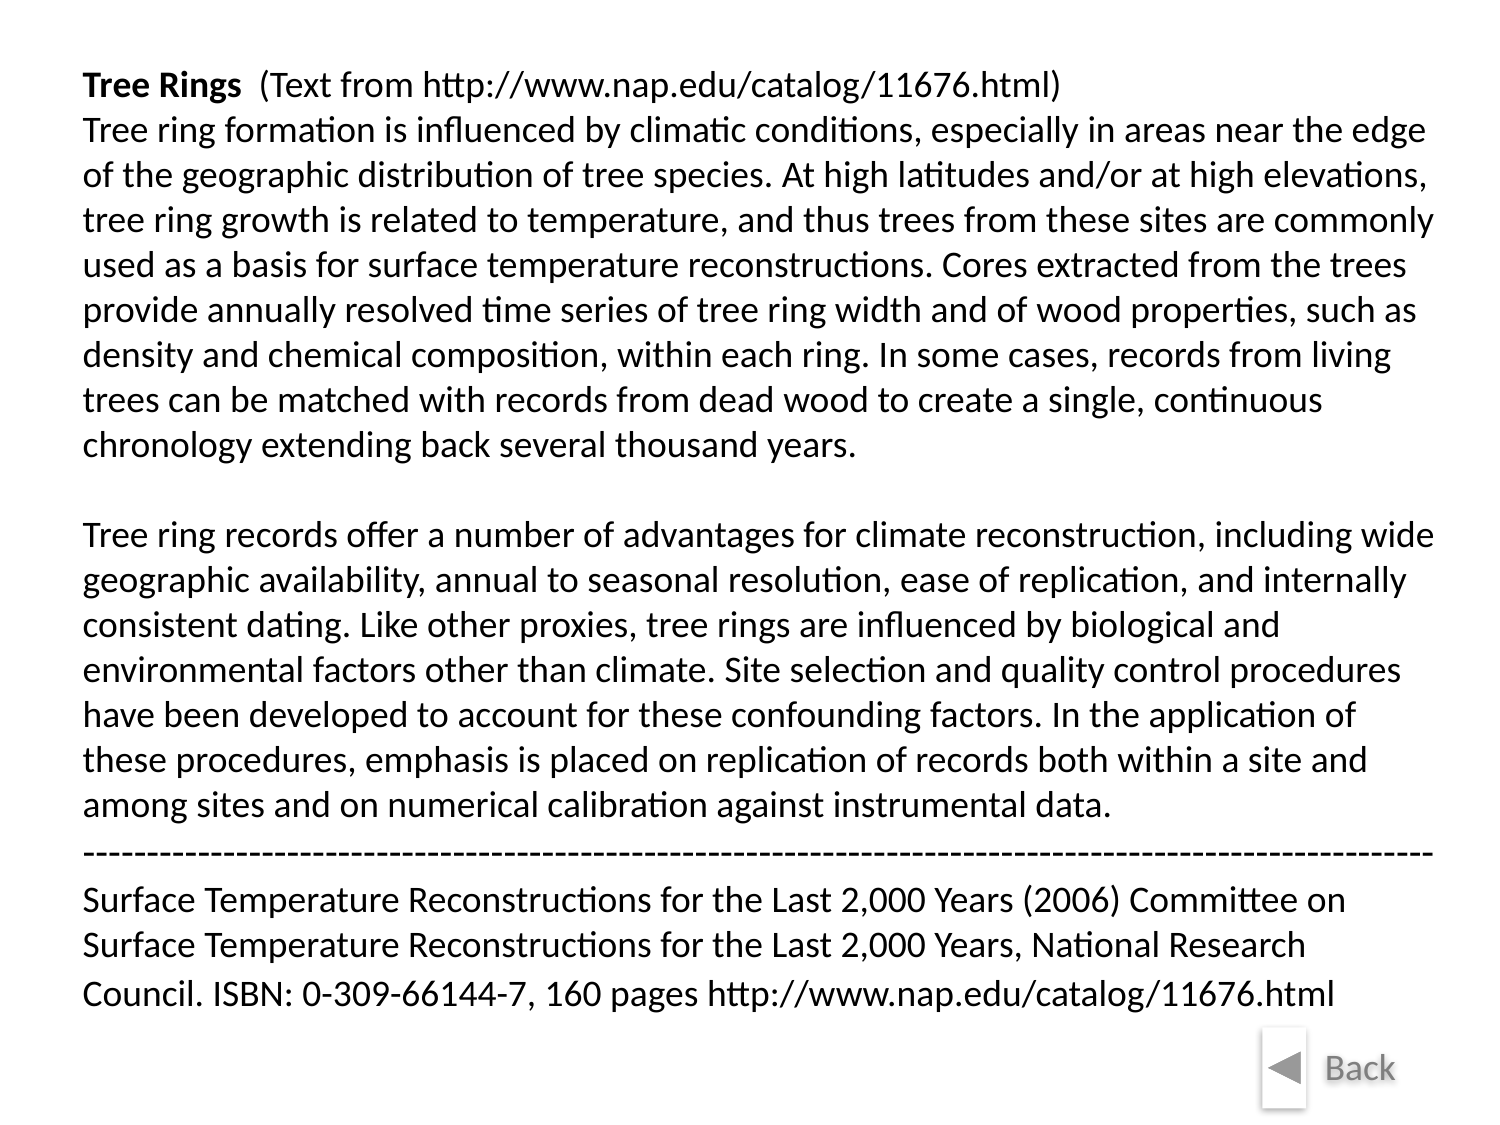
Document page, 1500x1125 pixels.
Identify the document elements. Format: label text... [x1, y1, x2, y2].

text_box [1262, 1027, 1307, 1109]
text_box Tree Rings (Text from http://www.nap.edu/catalog/11676.html) Tree ring formation is influenced by climatic conditions, especially in areas near the edge of the geographic distribution of tree species. At high latitudes and/or at high elevations, tree ring growth is related to temperature, and thus trees from these sites are commonly used as a basis for surface temperature reconstructions. Cores extracted from the trees provide annually resolved time series of tree ring width and of wood properties, such as density and chemical composition, within each ring. In some cases, records from living trees can be matched with records from dead wood to create a single, continuous chronology extending back several thousand years. Tree ring records offer a number of advantages for climate reconstruction, including wide geographic availability, annual to seasonal resolution, ease of replication, and internally consistent dating. Like other proxies, tree rings are influenced by biological and environmental factors other than climate. Site selection and quality control procedures have been developed to account for these confounding factors. In the application of these procedures, emphasis is placed on replication of records both within a site and among sites and on numerical calibration against instrumental data. ---------------------------------------------------------------------------------------------------------- Surface Temperature Reconstructions for the Last 2,000 Years (2006) Committee on Surface Temperature Reconstructions for the Last 2,000 Years, National Research Council. ISBN: 0-309-66144-7, 160 pages http://www.nap.edu/catalog/11676.html [67, 52, 1453, 1023]
text_box Back [1220, 1006, 1500, 1125]
